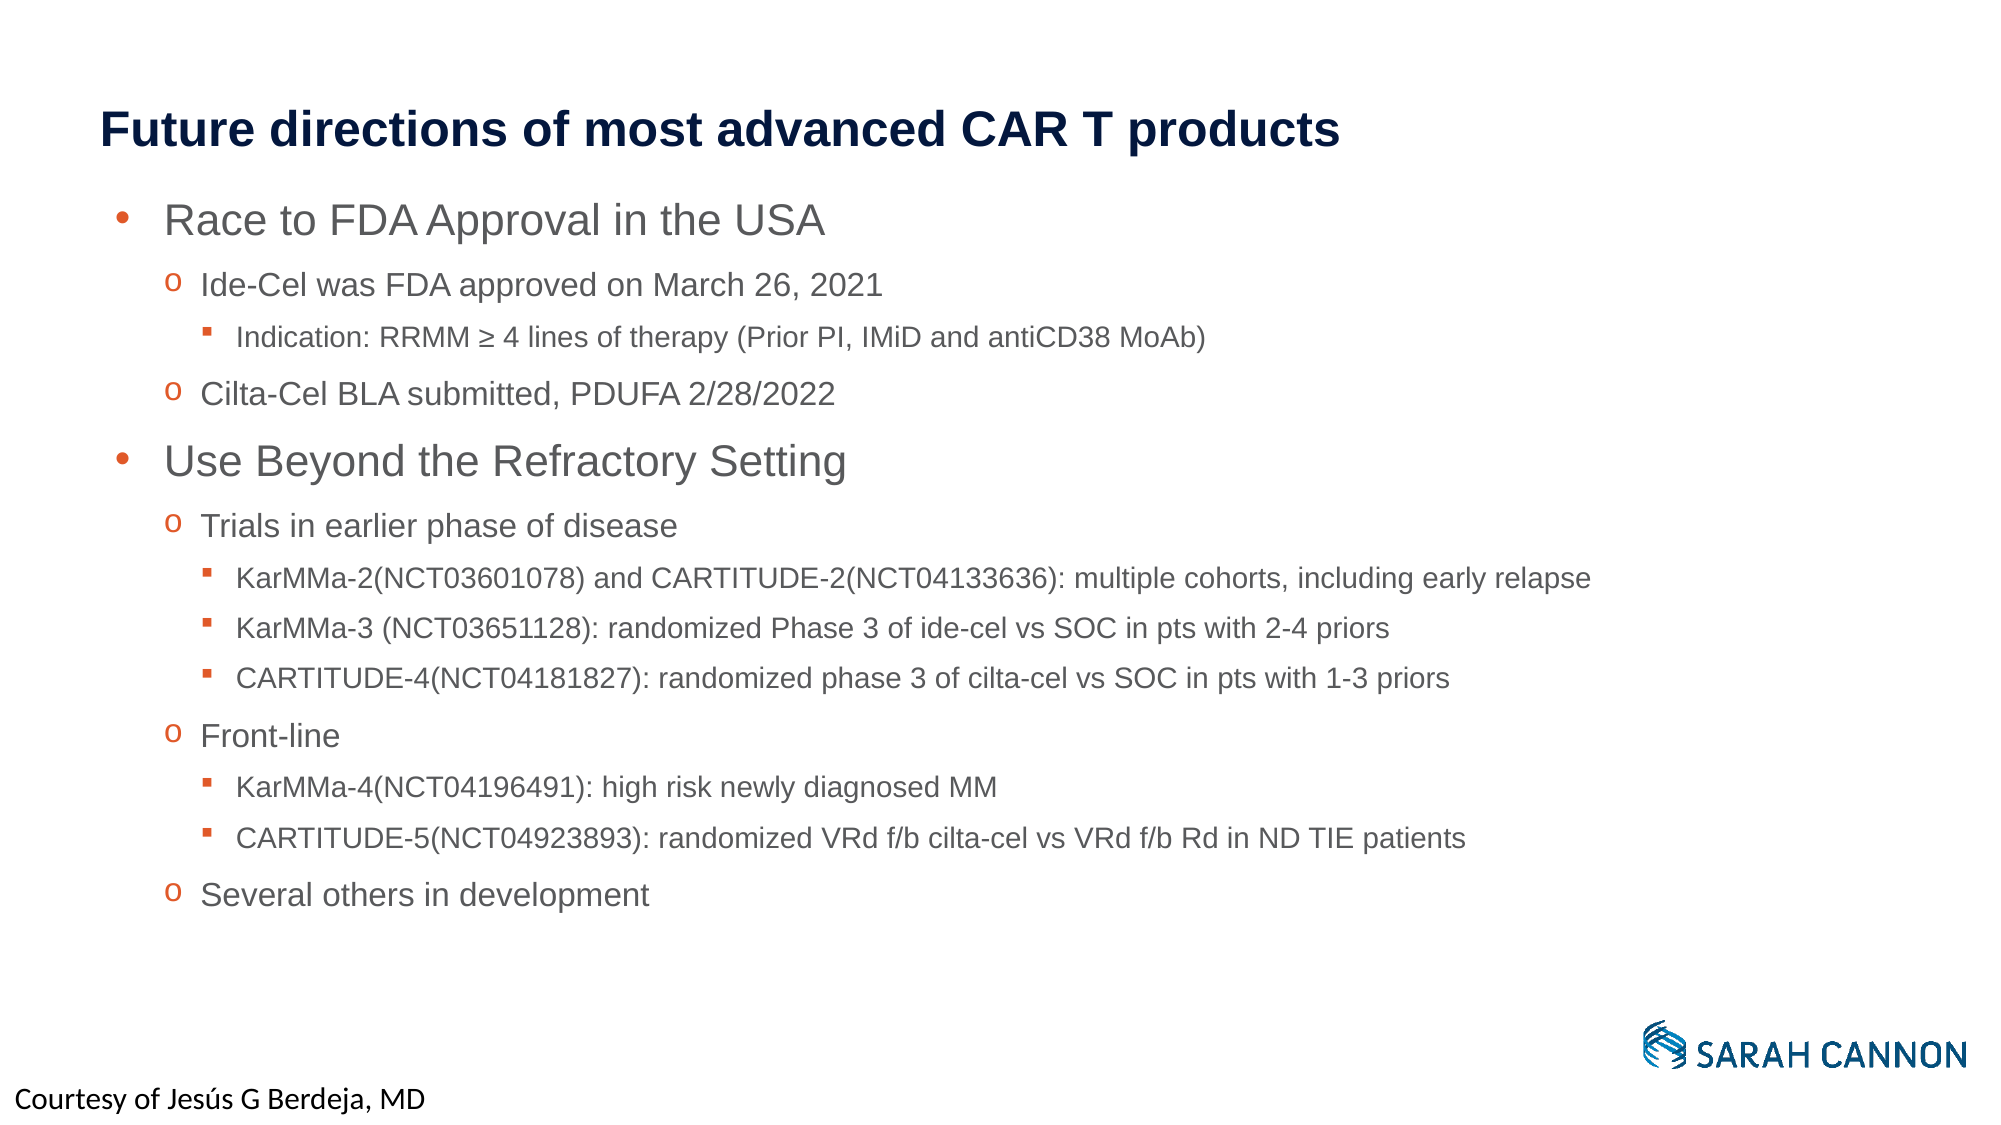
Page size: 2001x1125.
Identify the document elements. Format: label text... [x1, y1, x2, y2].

picture [1643, 1020, 1966, 1079]
text_box Courtesy of Jesús G Berdeja, MD [0, 1070, 523, 1123]
list Race to FDA Approval in the USA Ide-Cel was FDA approved on March 26, 2021 Indication: RRMM ≥ 4 lines of therapy (Prior PI, IMiD and antiCD38 MoAb) Cilta-Cel BLA submitted, PDUFA 2/28/2022 Use Beyond the Refractory Setting Trials in earlier phase of disease KarMMa-2(NCT03601078) and CARTITUDE-2(NCT04133636): multiple cohorts, including early relapse KarMMa-3 (NCT03651128): randomized Phase 3 of ide-cel vs SOC in pts with 2-4 priors CARTITUDE-4(NCT04181827): randomized phase 3 of cilta-cel vs SOC in pts with 1-3 priors Front-line KarMMa-4(NCT04196491): high risk newly diagnosed MM CARTITUDE-5(NCT04923893): randomized VRd f/b cilta-cel vs VRd f/b Rd in ND TIE patients Several others in development [99, 178, 1900, 927]
title Future directions of most advanced CAR T products [99, 75, 1900, 156]
